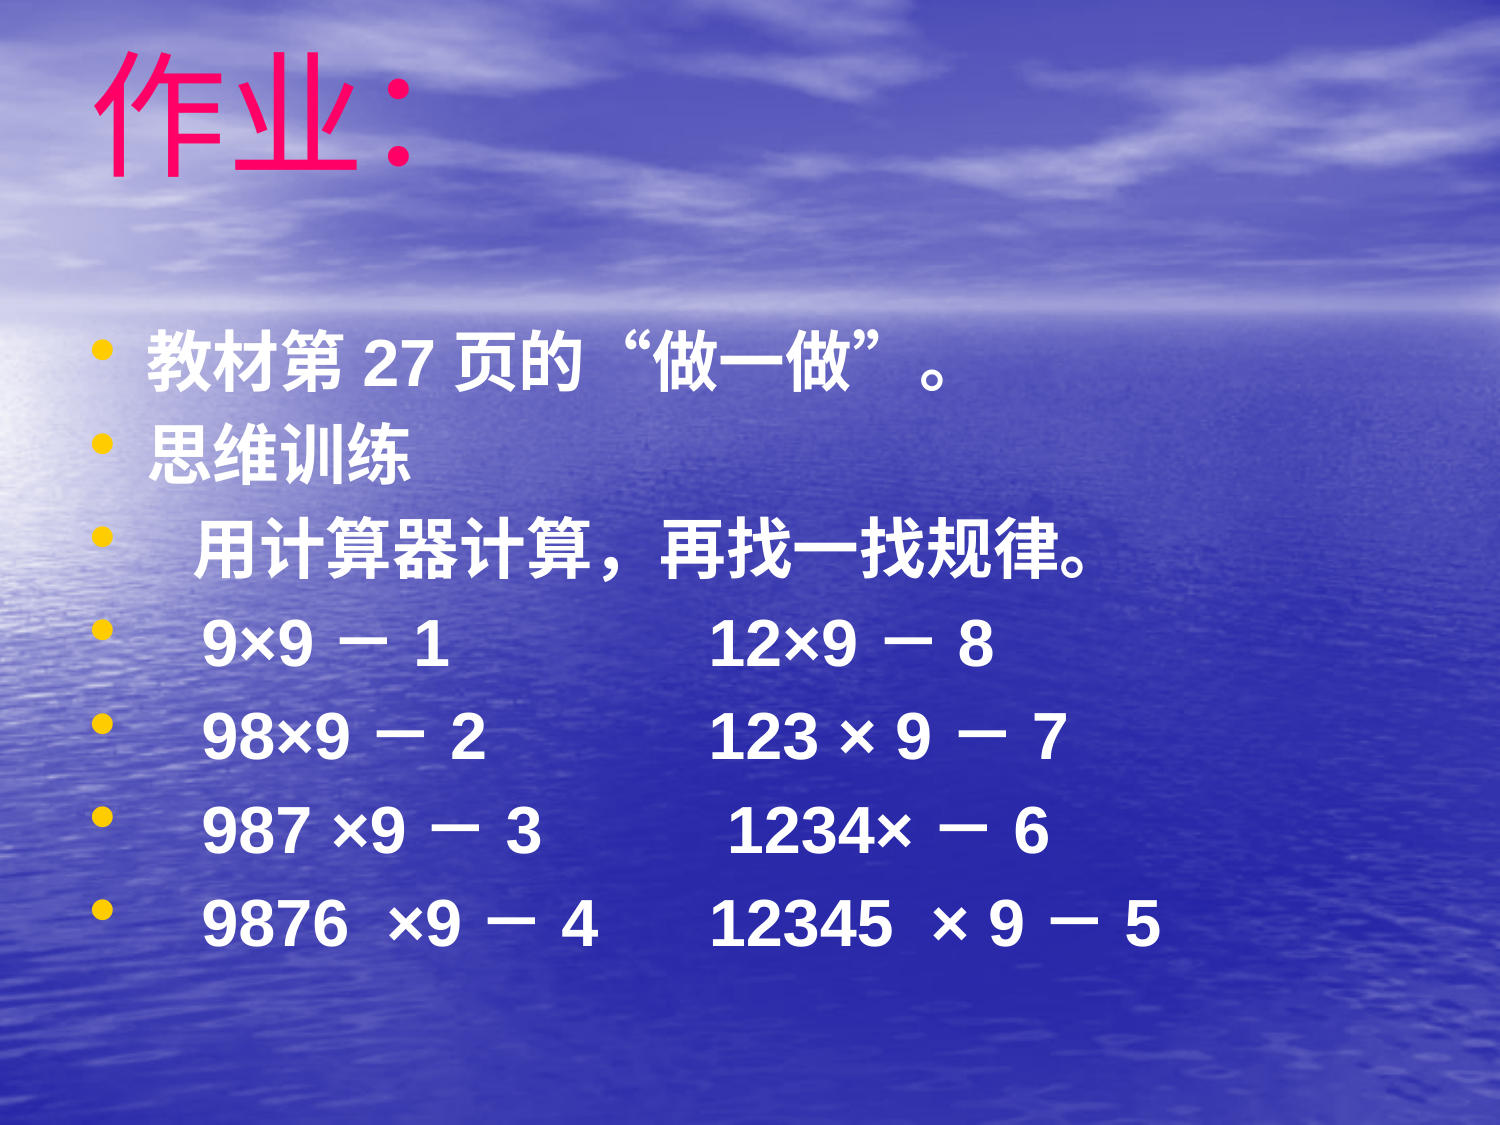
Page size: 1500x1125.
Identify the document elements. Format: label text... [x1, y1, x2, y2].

list 教材第27页的“做一做”。 思维训练 用计算器计算，再找一找规律。 9×9－1 12×9－8 98×9－2 123 × 9－7 987 ×9－3 1234×－6 9876 ×9－4 12345 × 9－5 [74, 312, 1426, 988]
title 作业： [74, 47, 1426, 276]
